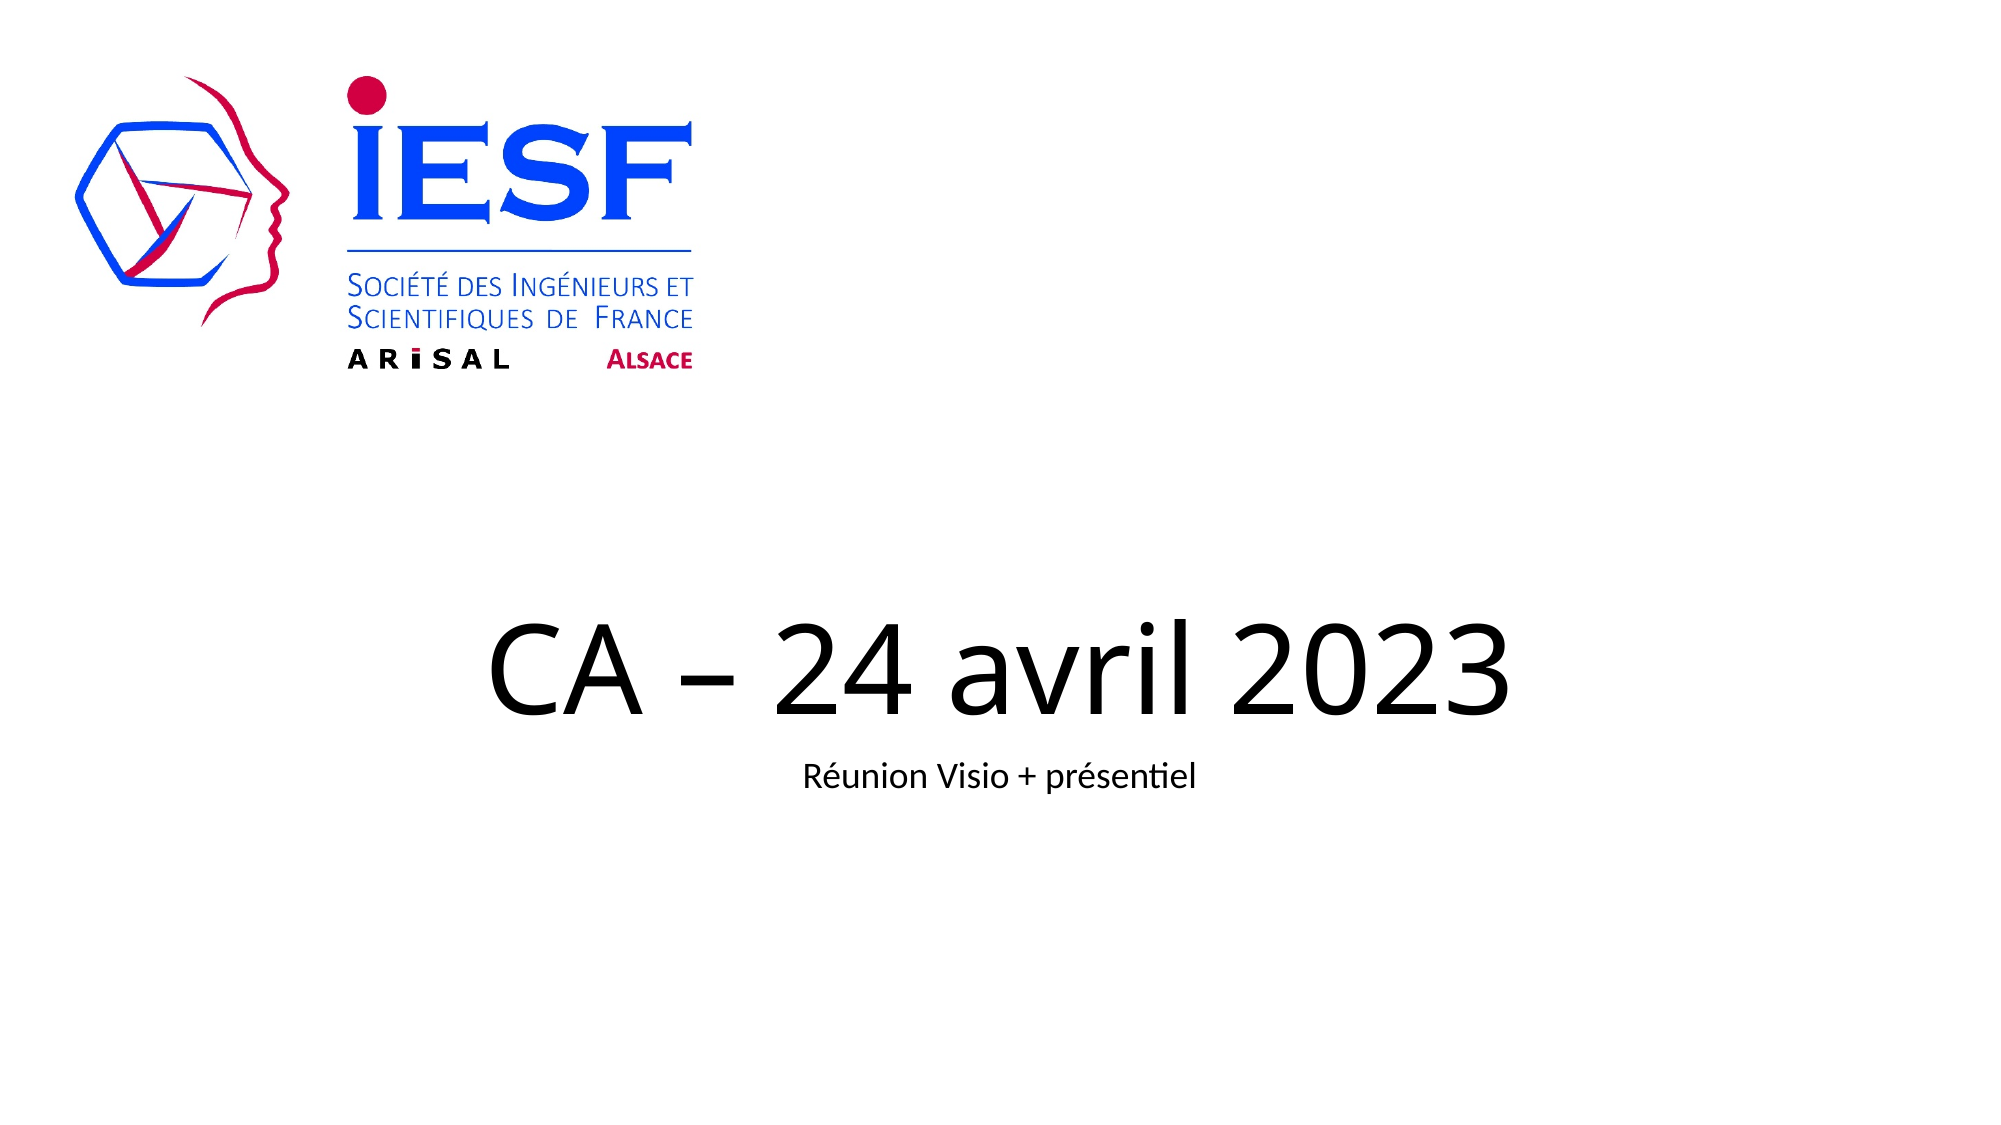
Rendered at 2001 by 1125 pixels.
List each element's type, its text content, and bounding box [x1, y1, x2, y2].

subtitle Réunion Visio + présentiel [249, 748, 1750, 1021]
picture [56, 58, 711, 386]
title CA – 24 avril 2023 [249, 357, 1750, 748]
